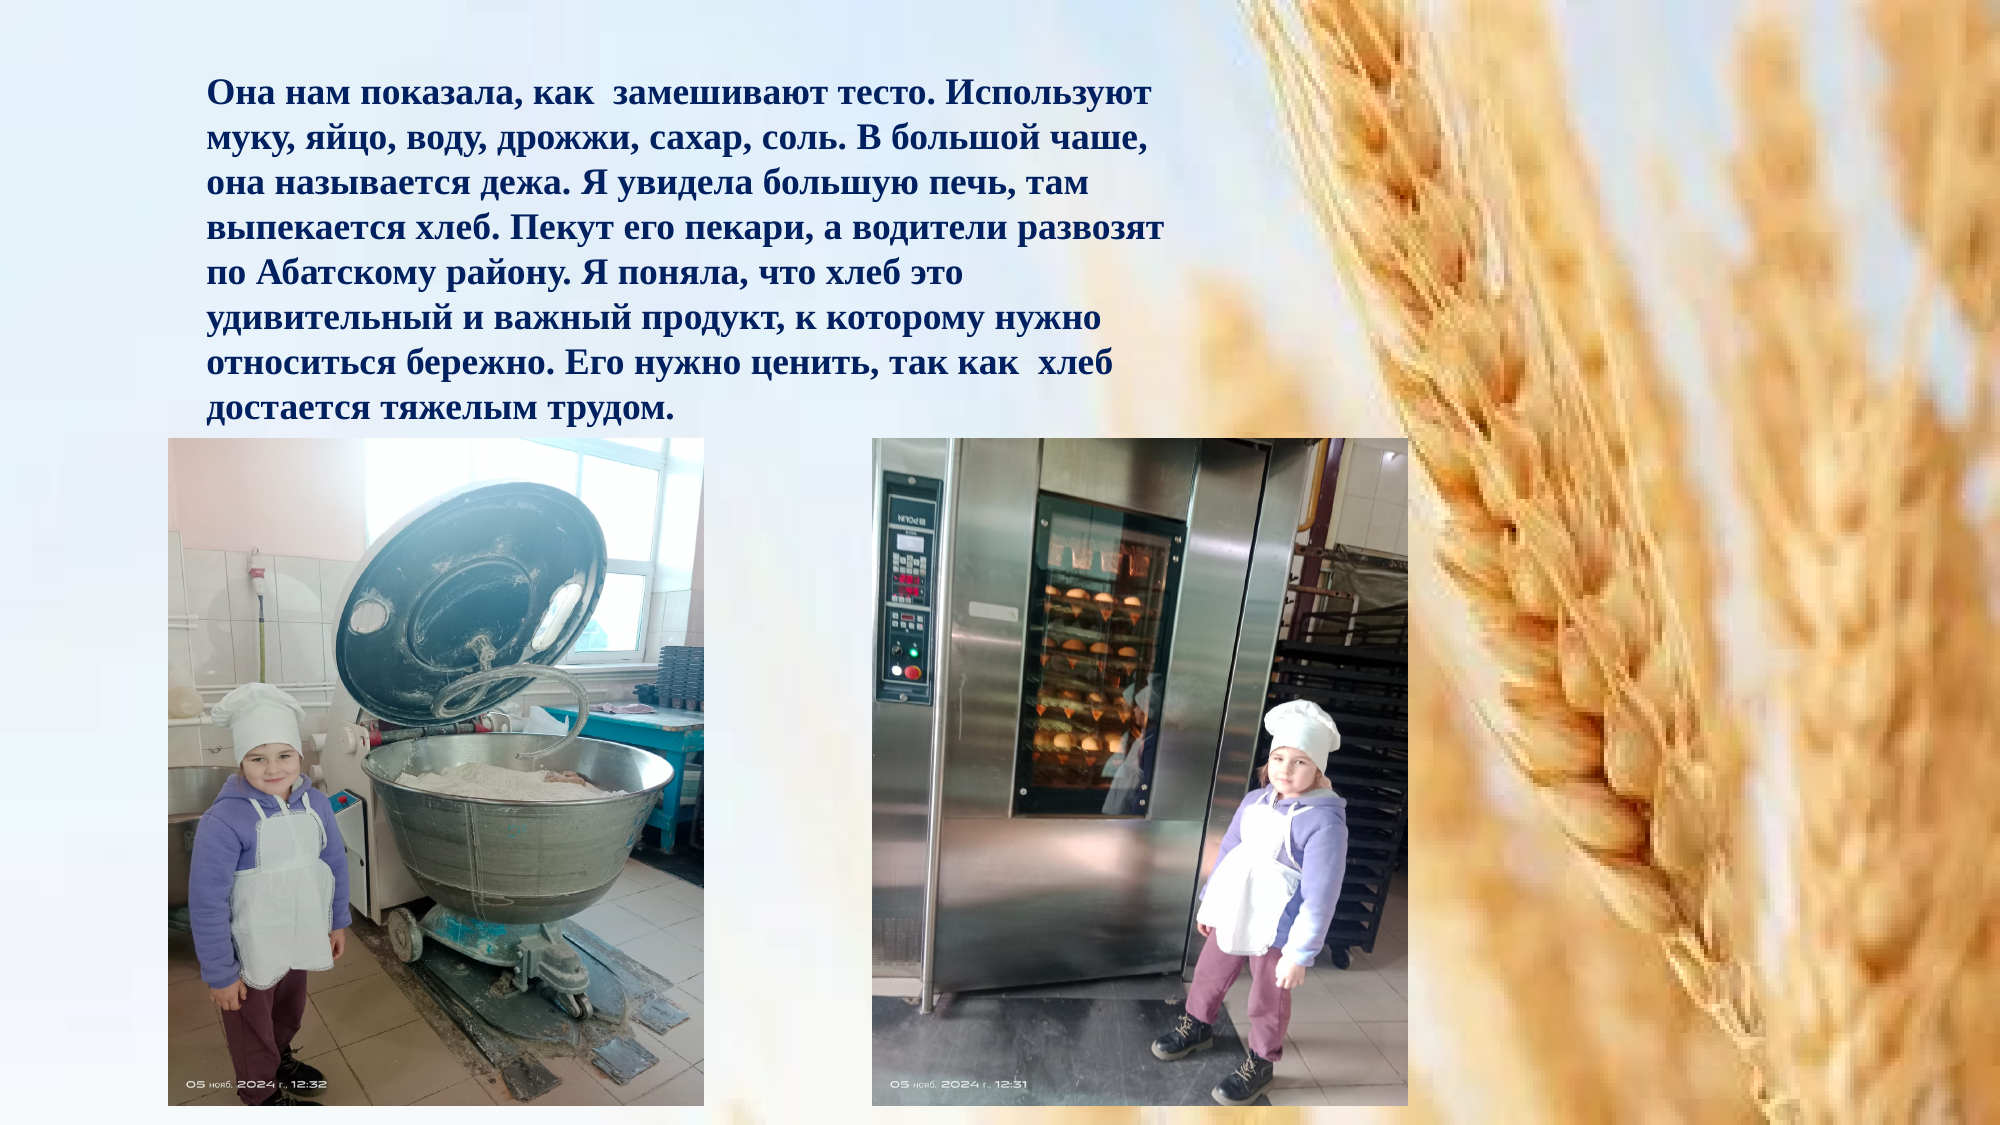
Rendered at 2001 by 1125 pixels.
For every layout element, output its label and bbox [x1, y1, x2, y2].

picture [0, 0, 2000, 1125]
list [168, 438, 704, 1107]
list [872, 438, 1408, 1107]
